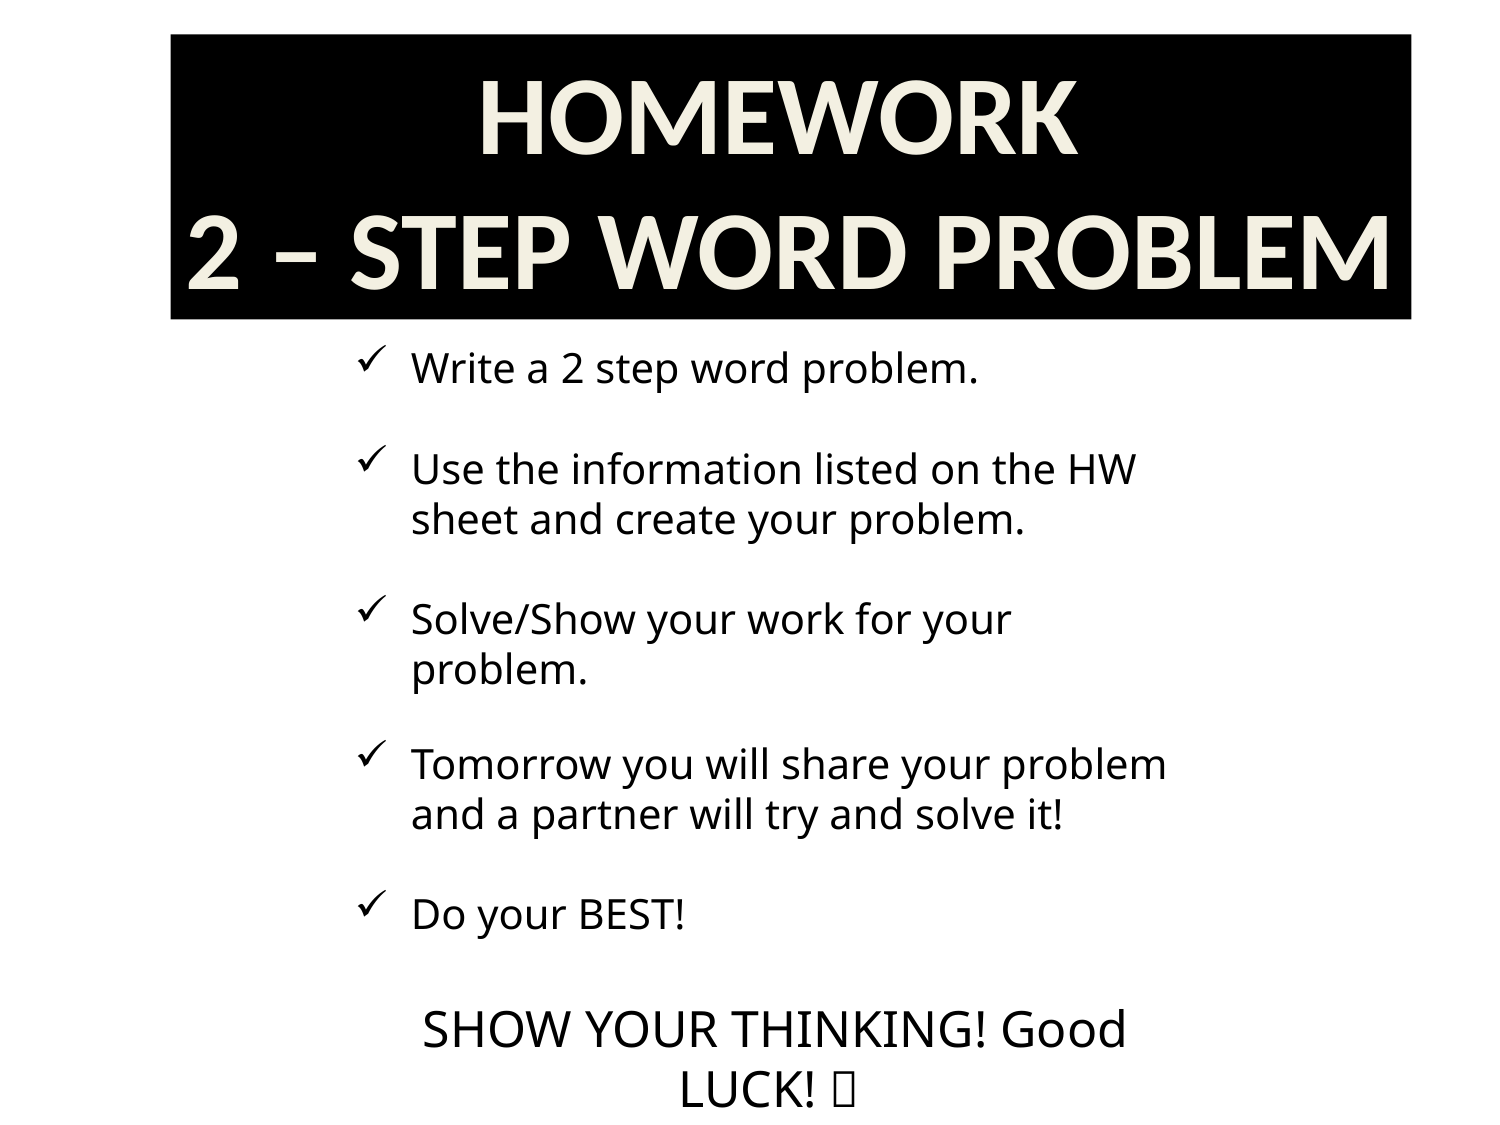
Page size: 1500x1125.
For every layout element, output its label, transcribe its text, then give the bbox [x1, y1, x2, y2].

text_box Write a 2 step word problem. Use the information listed on the HW sheet and create your problem. Solve/Show your work for your problem. Tomorrow you will share your problem and a partner will try and solve it! Do your BEST! SHOW YOUR THINKING! Good LUCK!  [339, 334, 1212, 1125]
text_box HOMEWORK 2 – STEP WORD PROBLEM [170, 34, 1412, 320]
